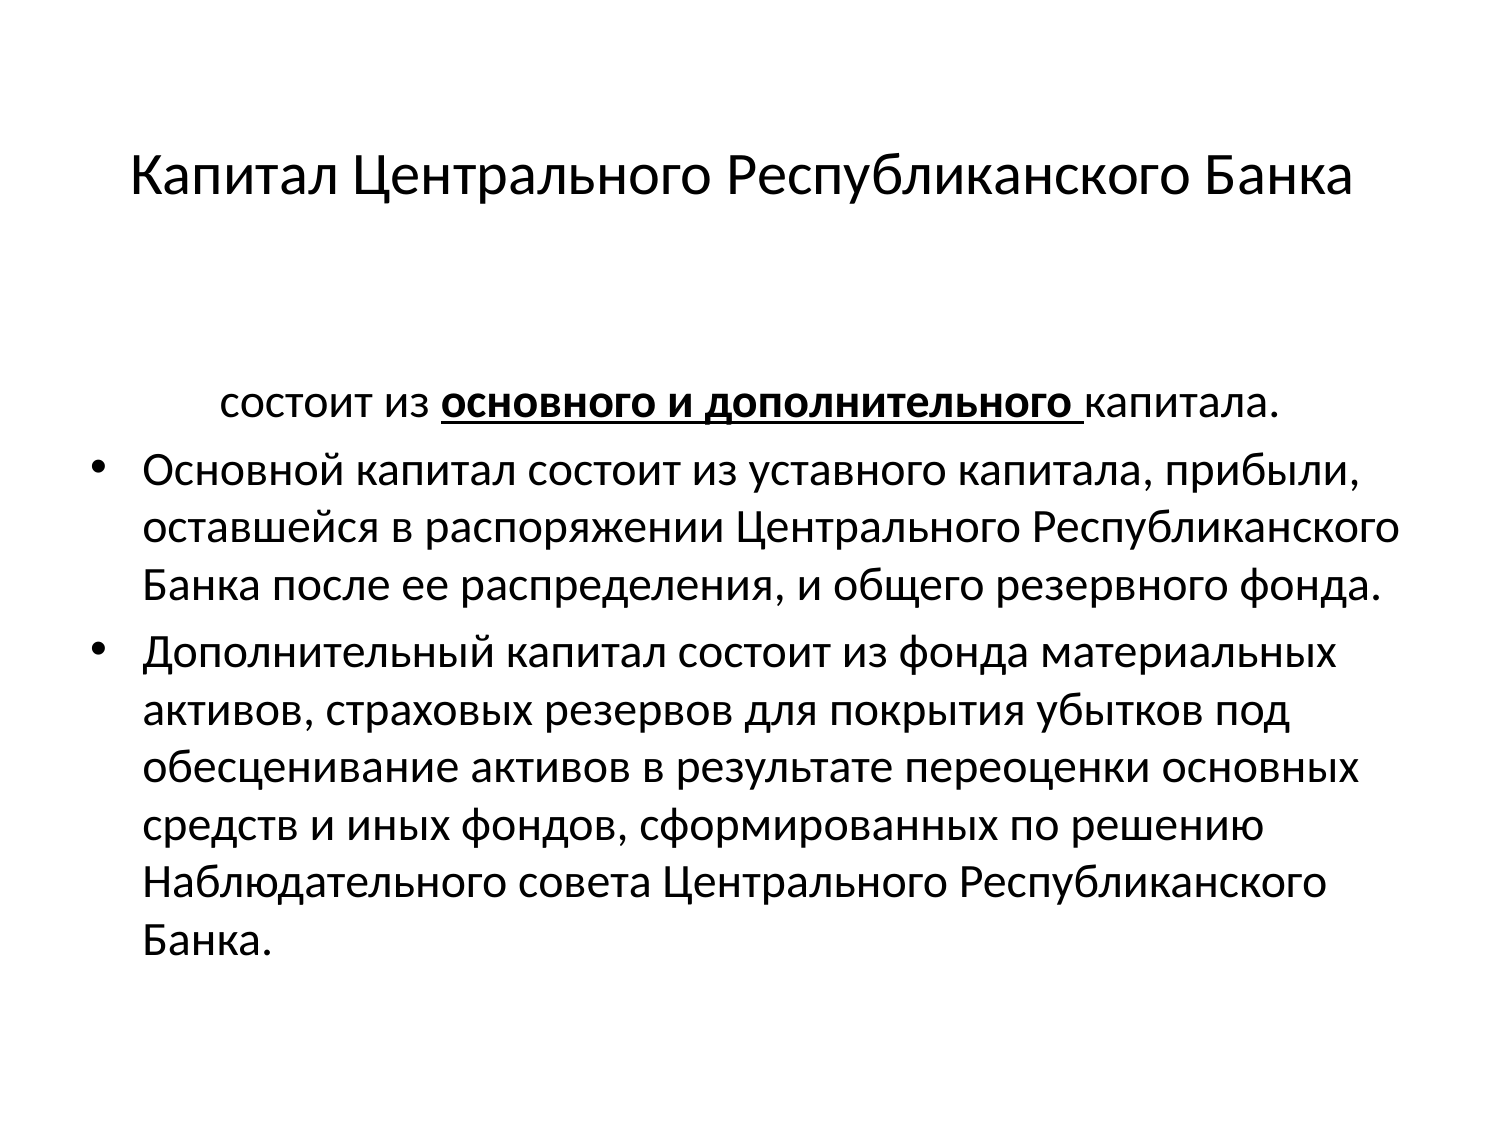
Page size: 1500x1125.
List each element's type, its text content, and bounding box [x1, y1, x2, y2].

list состоит из основного и дополнительного капитала. Основной капитал состоит из уставного капитала, прибыли, оставшейся в распоряжении Центрального Республиканского Банка после ее распределения, и общего резервного фонда. Дополнительный капитал состоит из фонда материальных активов, страховых резервов для покрытия убытков под обесценивание активов в результате переоценки основных средств и иных фондов, сформированных по решению Наблюдательного совета Центрального Республиканского Банка. [75, 362, 1425, 1005]
title Капитал Центрального Республиканского Банка [75, 125, 1425, 288]
